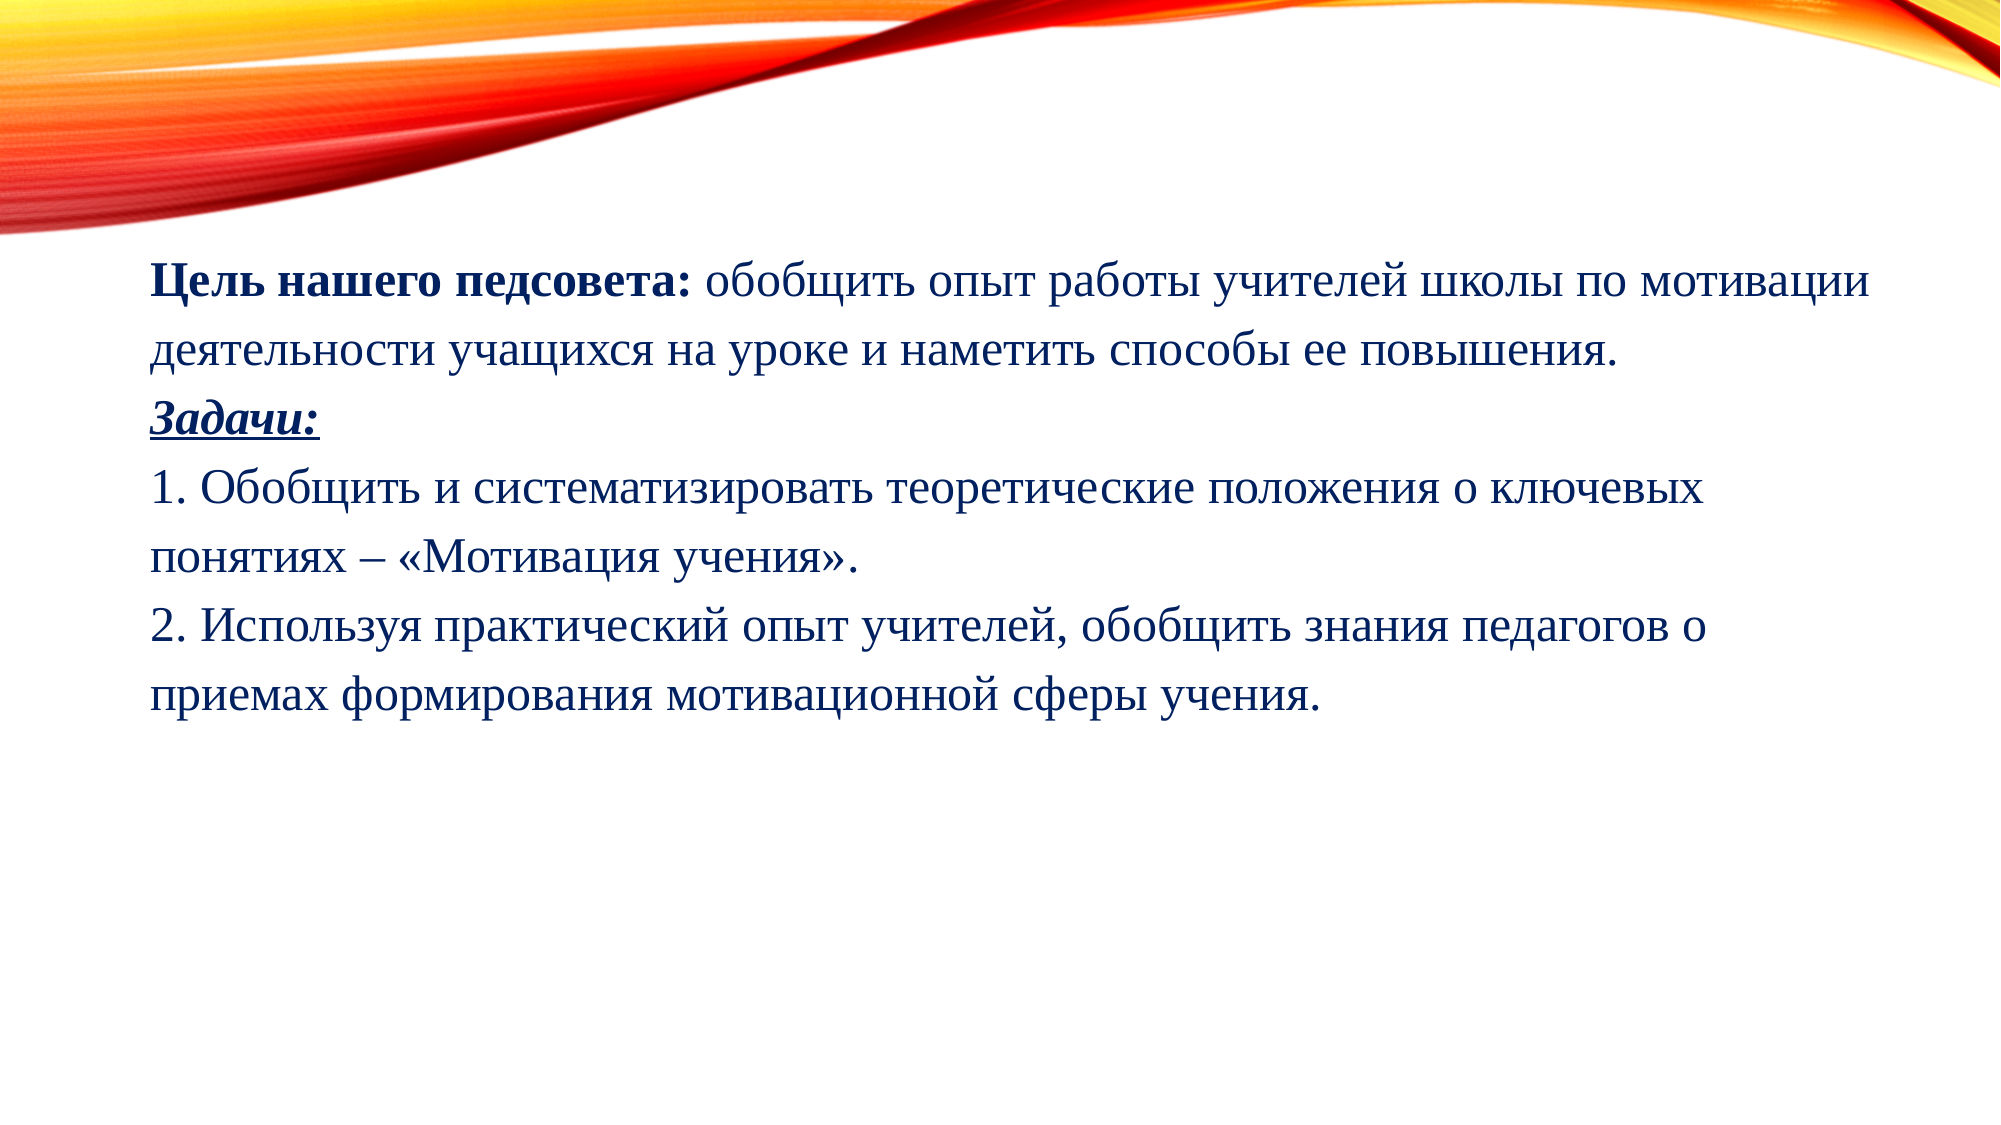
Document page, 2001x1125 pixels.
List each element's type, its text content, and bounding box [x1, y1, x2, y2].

picture [0, 0, 2000, 237]
title Цель нашего педсовета: обобщить опыт работы учителей школы по мотивации деятельности учащихся на уроке и наметить способы ее повышения. Задачи: 1. Обобщить и систематизировать теоретические положения о ключевых понятиях – «Мотивация учения». 2. Используя практический опыт учителей, обобщить знания педагогов о приемах формирования мотивационной сферы учения. [150, 237, 1875, 832]
